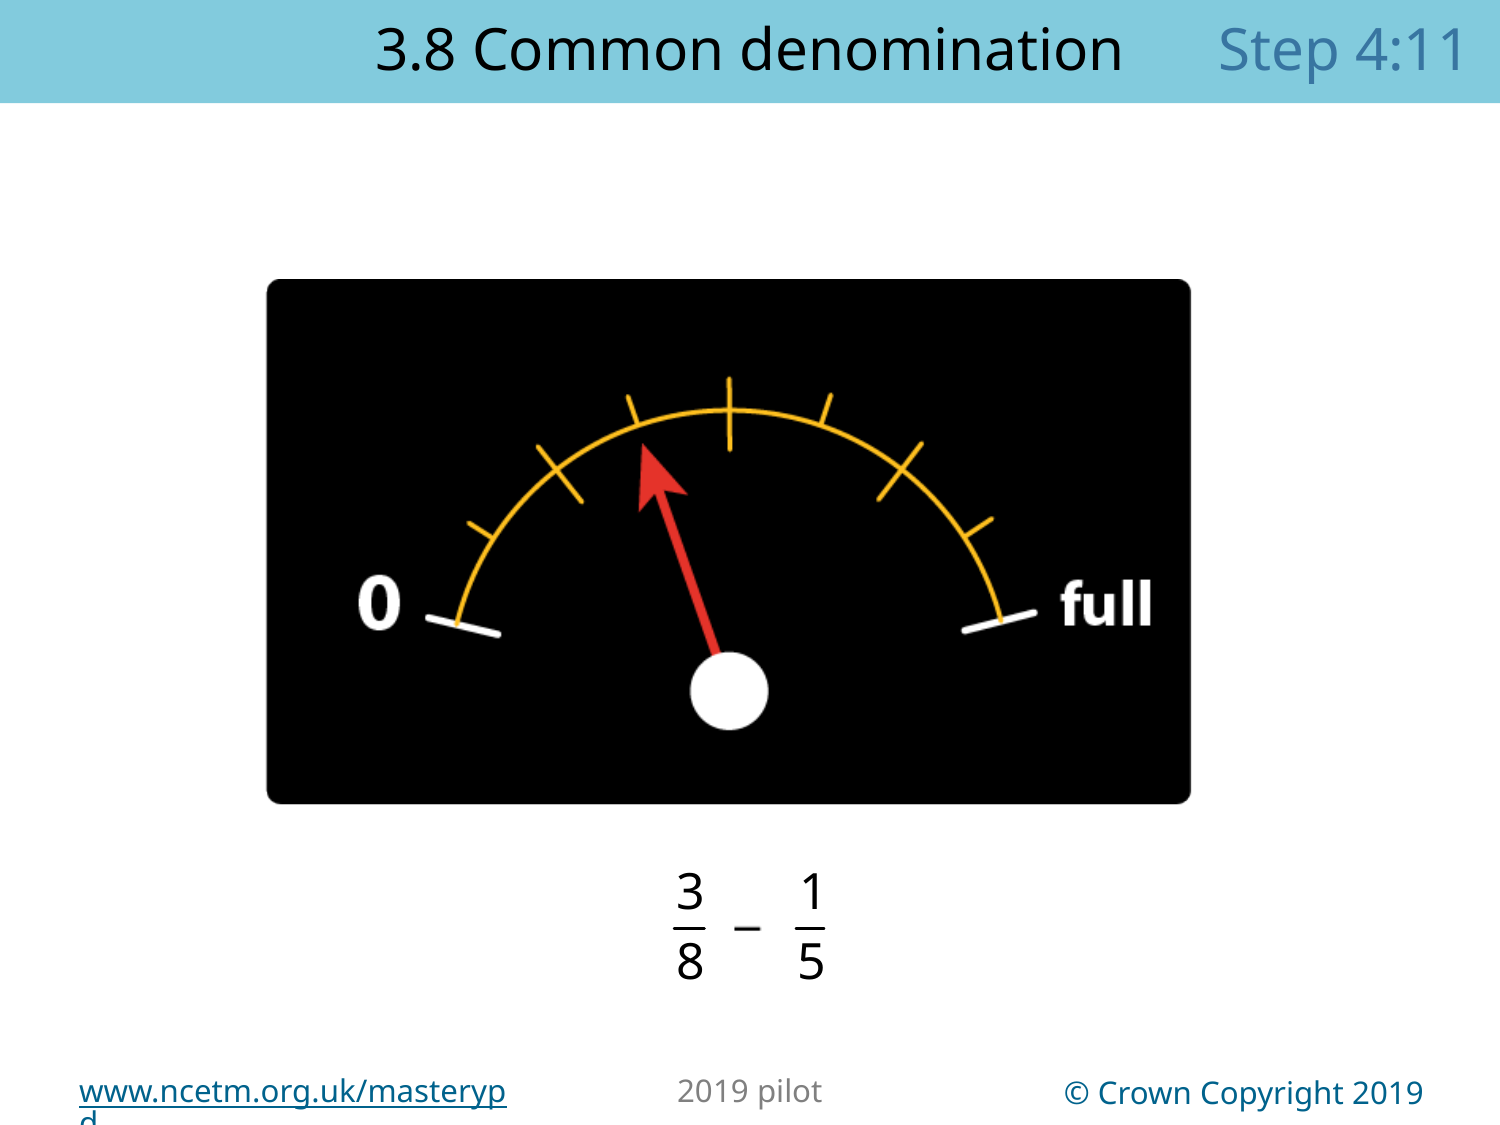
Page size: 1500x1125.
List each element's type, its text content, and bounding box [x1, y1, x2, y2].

list Step 4:11 [0, 0, 1500, 104]
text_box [669, 865, 831, 987]
picture [722, 912, 784, 958]
picture [101, 279, 1399, 846]
